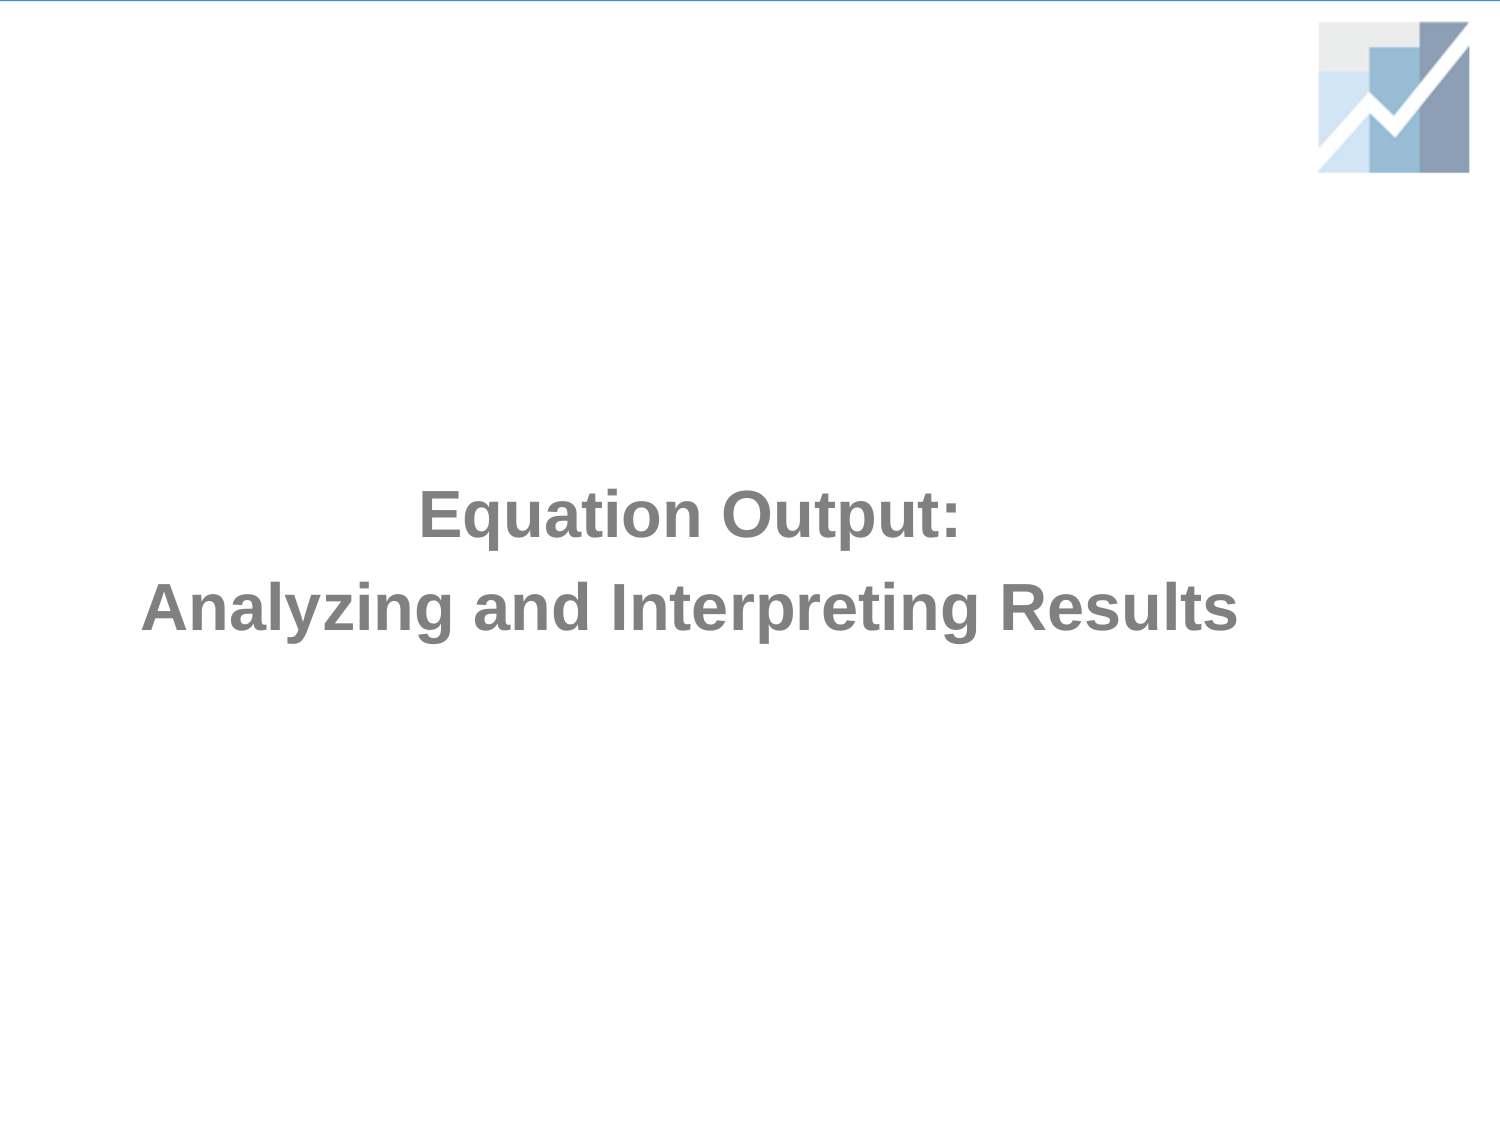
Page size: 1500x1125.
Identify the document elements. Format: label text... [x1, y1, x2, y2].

picture [1300, 11, 1479, 181]
subtitle Equation Output: Analyzing and Interpreting Results [63, 463, 1318, 727]
